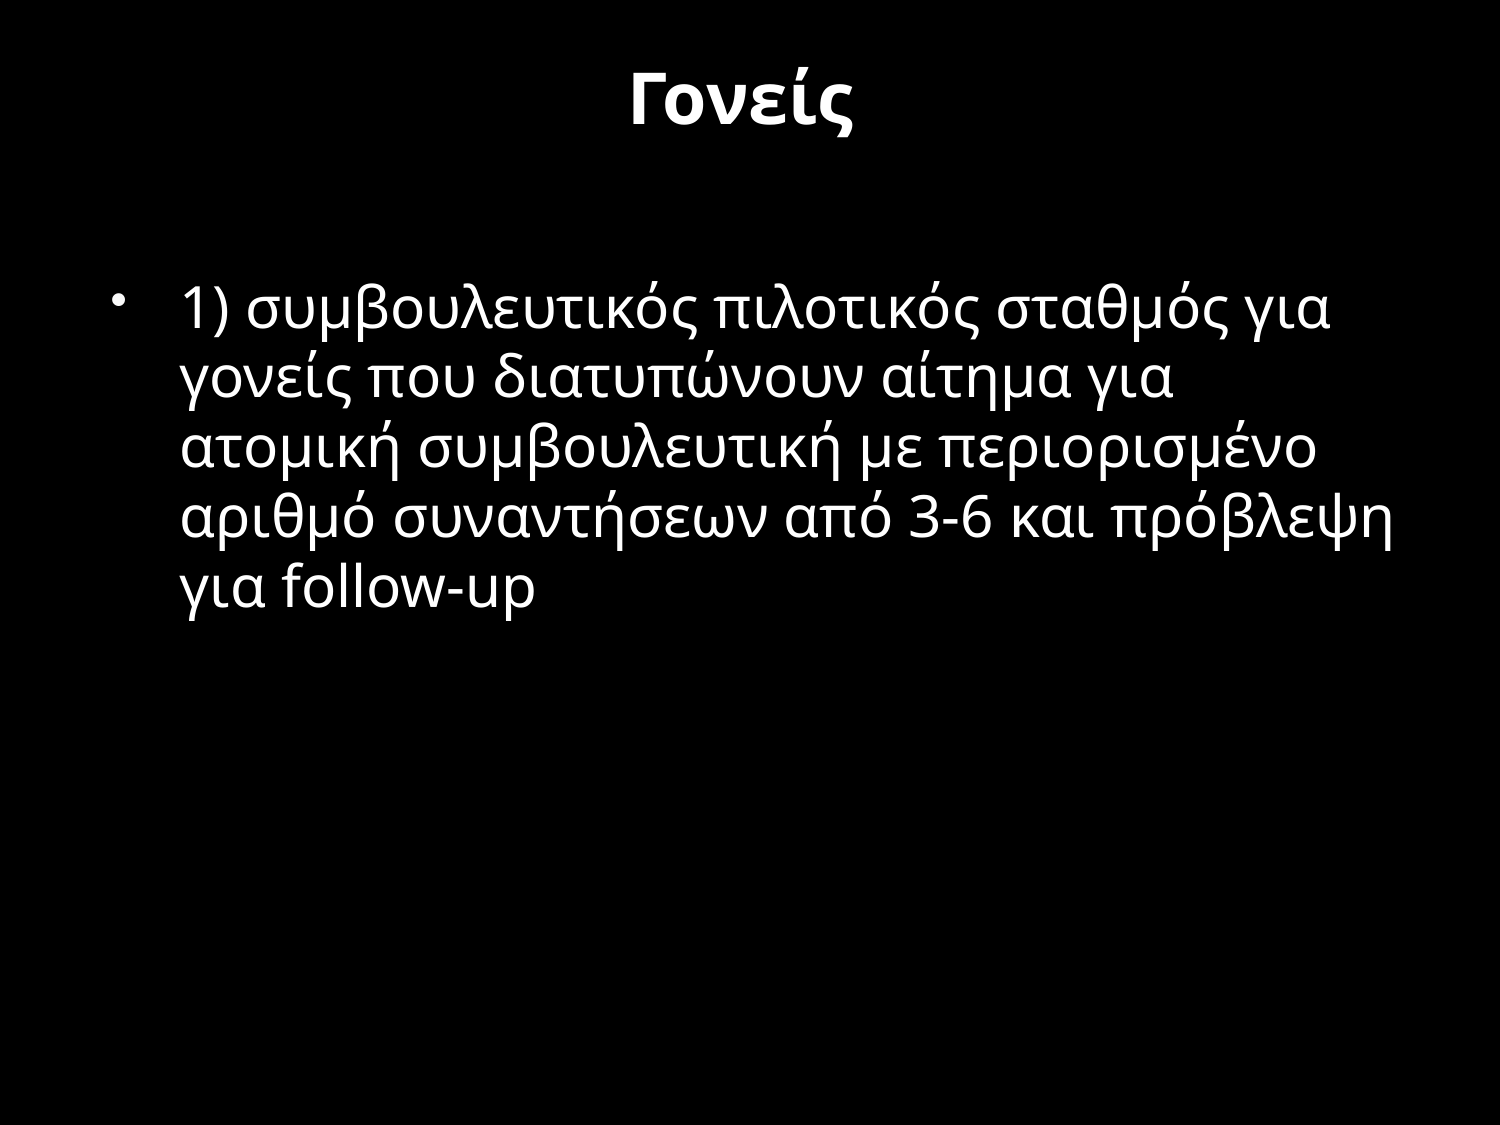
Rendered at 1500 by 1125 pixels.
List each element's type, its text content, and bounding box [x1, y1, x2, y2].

title Γονείς [75, 45, 1425, 233]
list 1) συμβουλευτικός πιλοτικός σταθμός για γονείς που διατυπώνουν αίτημα για ατομική συμβουλευτική με περιορισμένο αριθμό συναντήσεων από 3-6 και πρόβλεψη για follow-up [75, 262, 1425, 1035]
